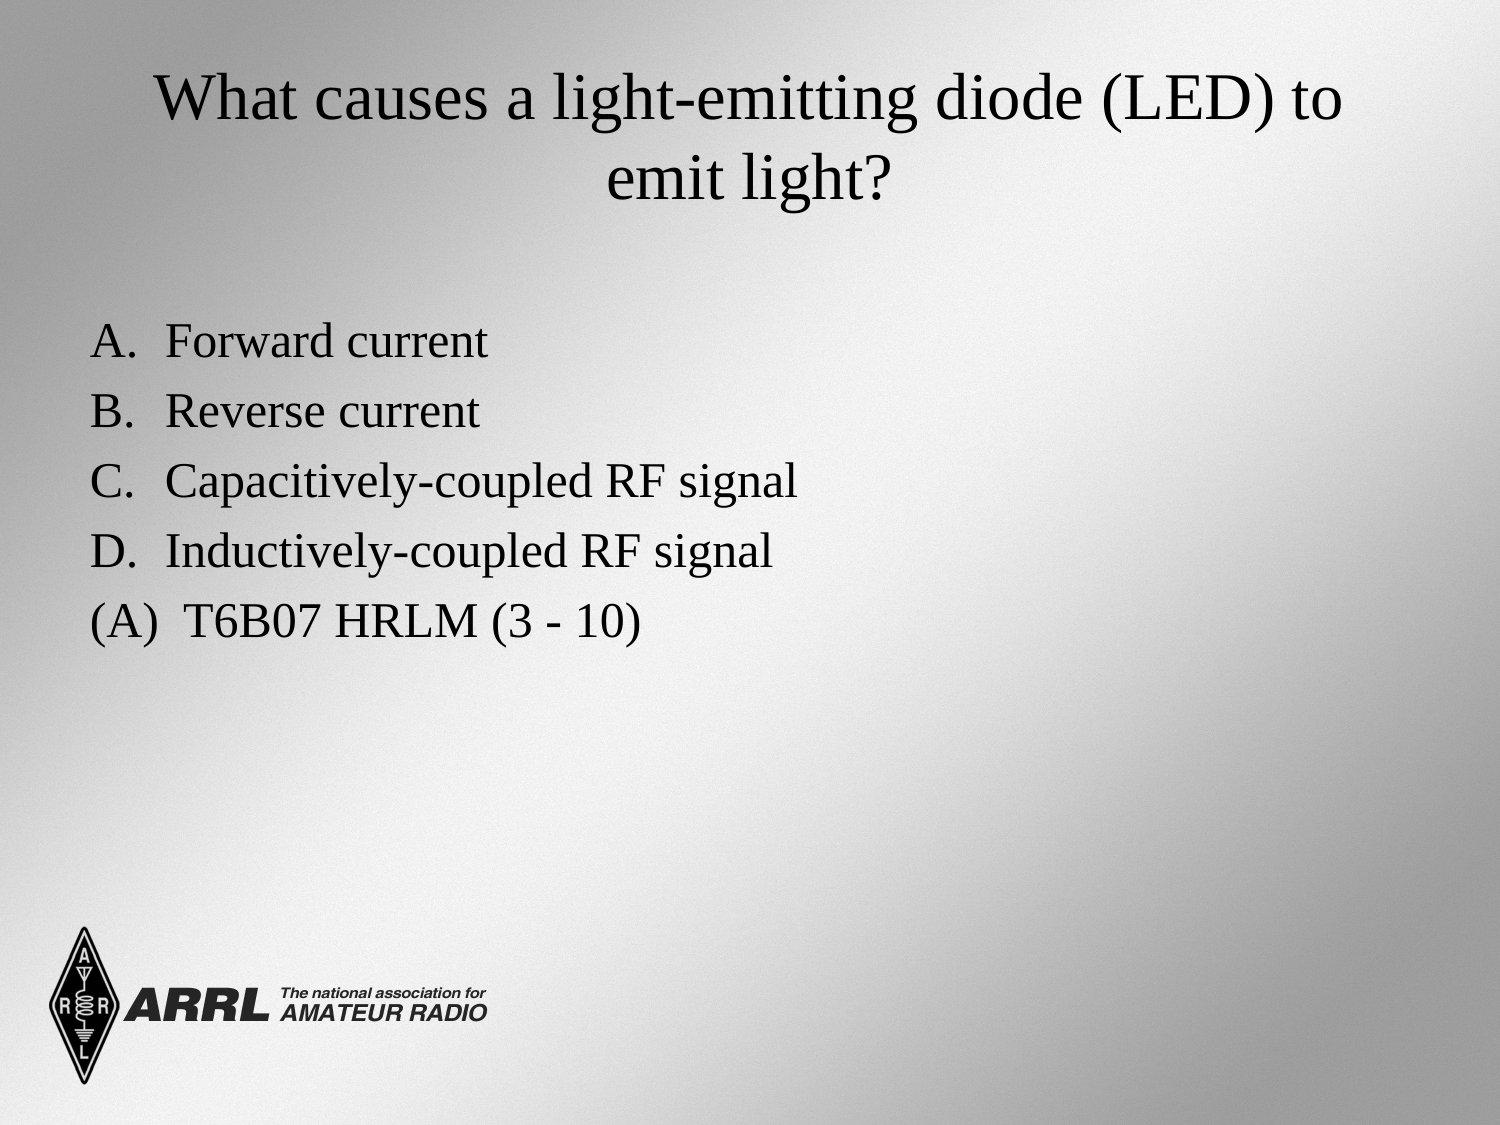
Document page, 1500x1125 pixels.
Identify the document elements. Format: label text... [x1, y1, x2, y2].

list Forward current Reverse current Capacitively-coupled RF signal Inductively-coupled RF signal (A) T6B07 HRLM (3 - 10) [75, 299, 1425, 1005]
title What causes a light-emitting diode (LED) to emit light? [75, 45, 1425, 233]
picture [0, 0, 1500, 1125]
